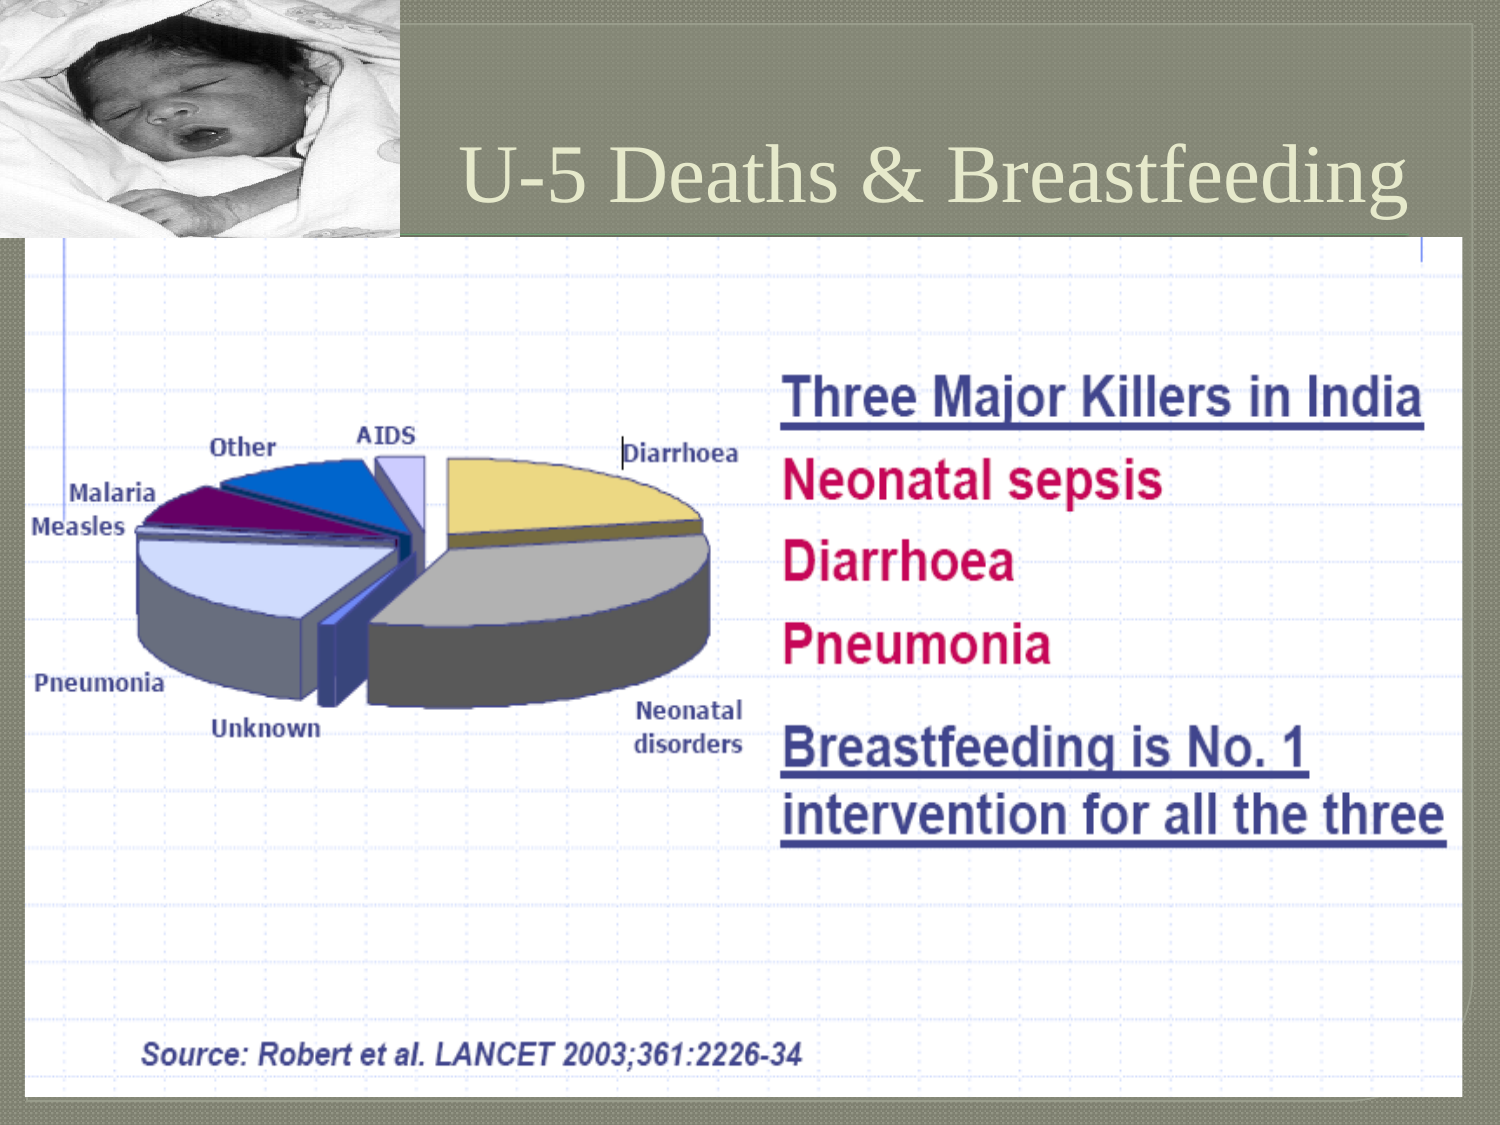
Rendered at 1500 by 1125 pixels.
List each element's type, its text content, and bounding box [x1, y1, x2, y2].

picture [0, 0, 401, 238]
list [24, 237, 1463, 1097]
title U-5 Deaths & Breastfeeding [406, 41, 1425, 230]
